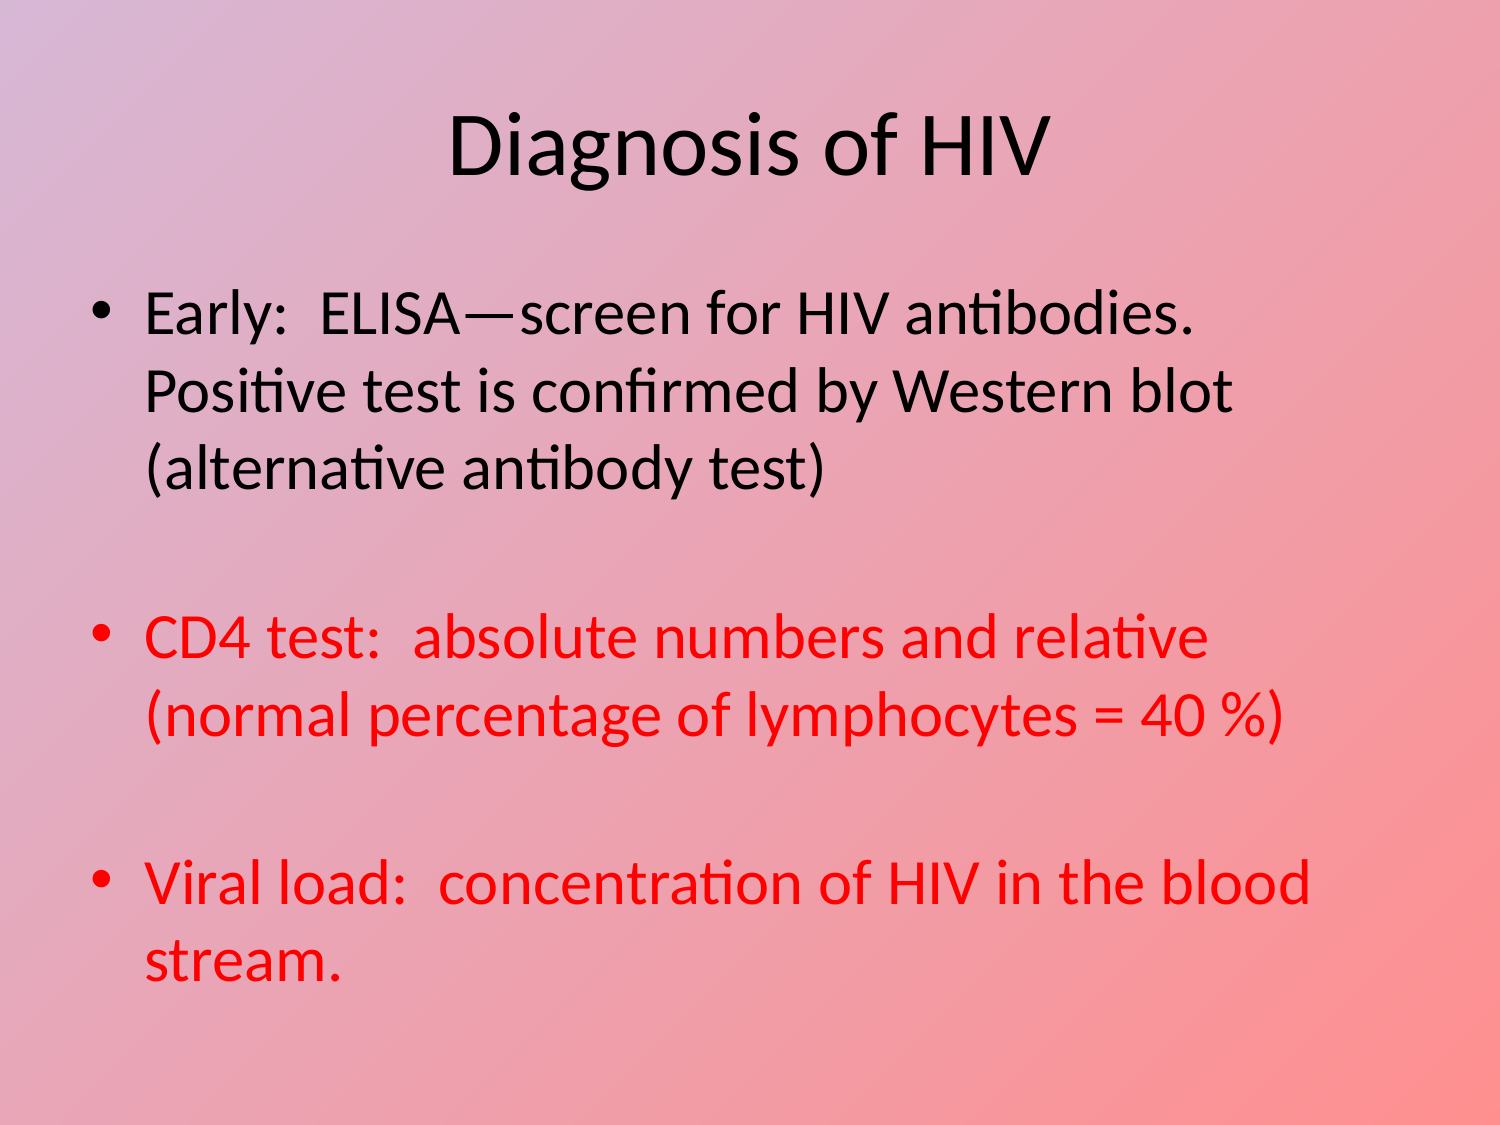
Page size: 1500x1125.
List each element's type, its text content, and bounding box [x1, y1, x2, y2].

title Diagnosis of HIV [75, 45, 1425, 233]
list Early: ELISA—screen for HIV antibodies. Positive test is confirmed by Western blot (alternative antibody test) CD4 test: absolute numbers and relative (normal percentage of lymphocytes = 40 %) Viral load: concentration of HIV in the blood stream. [75, 262, 1425, 1005]
